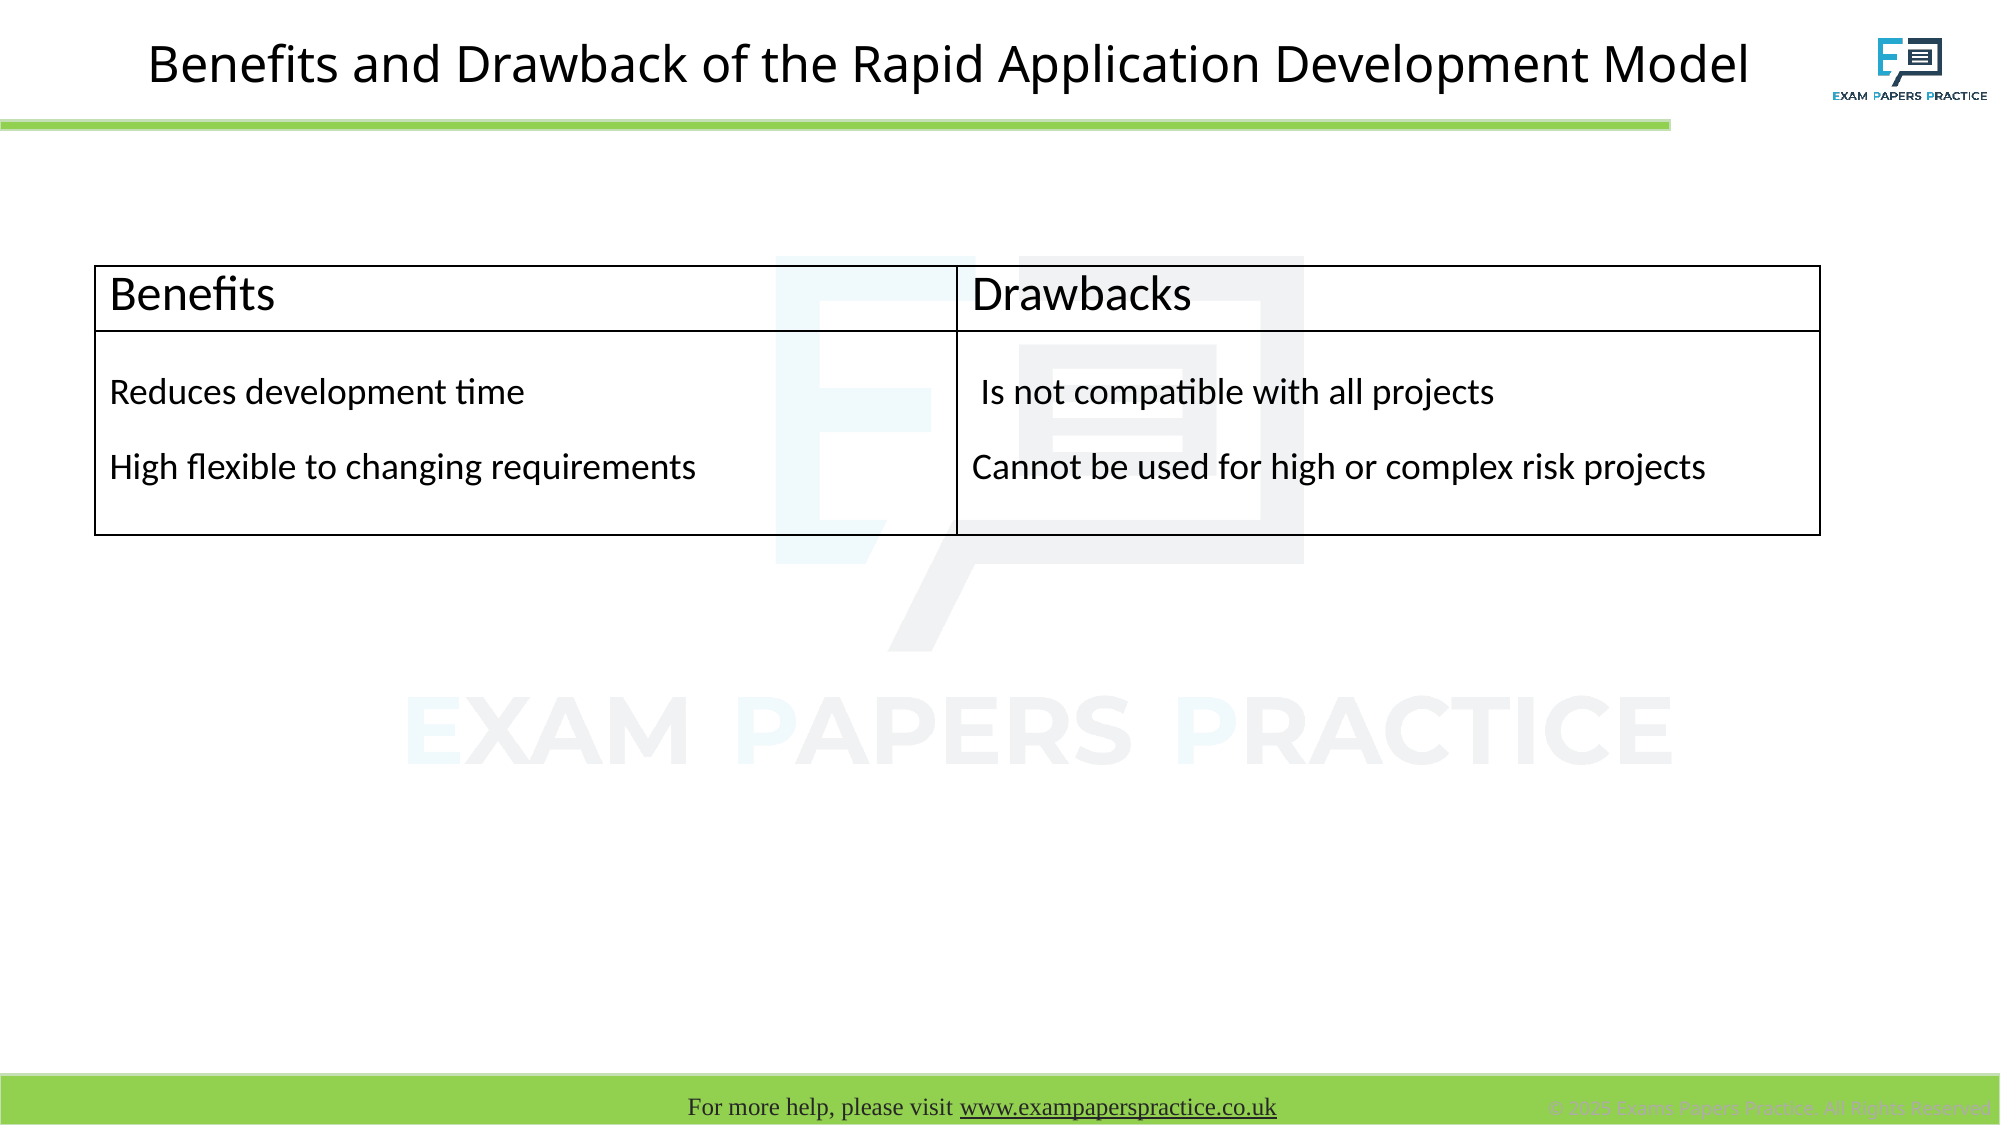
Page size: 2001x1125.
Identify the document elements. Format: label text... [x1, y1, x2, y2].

table_header Drawbacks [958, 267, 1819, 330]
table_header Benefits [96, 267, 956, 330]
table_cell Is not compatible with all projects Cannot be used for high or complex risk projects [958, 332, 1819, 534]
table_cell Reduces development time High flexible to changing requirements [96, 332, 956, 534]
title Benefits and Drawback of the Rapid Application Development Model [132, 11, 1858, 121]
